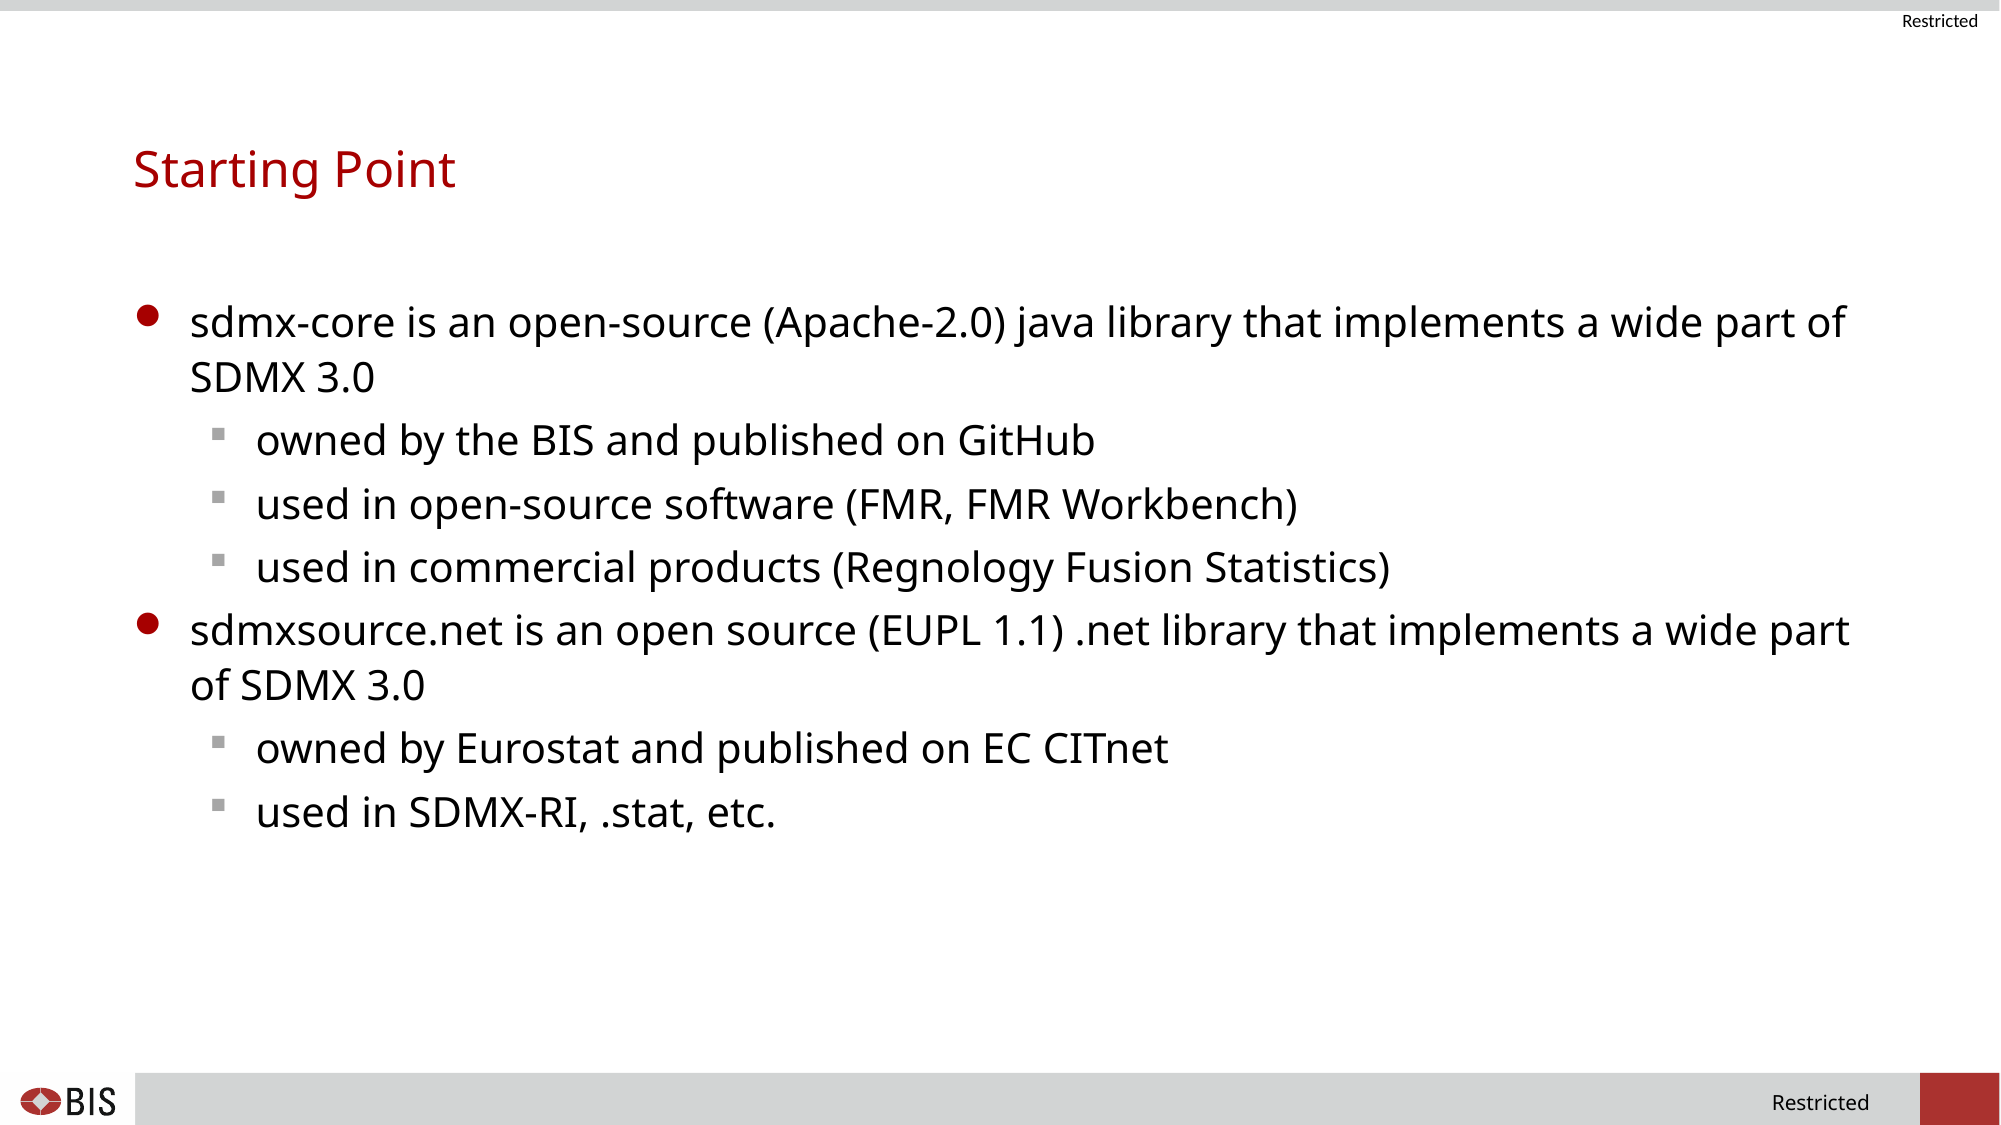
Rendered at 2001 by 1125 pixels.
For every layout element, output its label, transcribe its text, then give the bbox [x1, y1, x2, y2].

list sdmx-core is an open-source (Apache-2.0) java library that implements a wide part of SDMX 3.0 owned by the BIS and published on GitHub used in open-source software (FMR, FMR Workbench) used in commercial products (Regnology Fusion Statistics) sdmxsource.net is an open source (EUPL 1.1) .net library that implements a wide part of SDMX 3.0 owned by Eurostat and published on EC CITnet used in SDMX-RI, .stat, etc. [133, 290, 1868, 1000]
title Starting Point [134, 137, 1863, 214]
